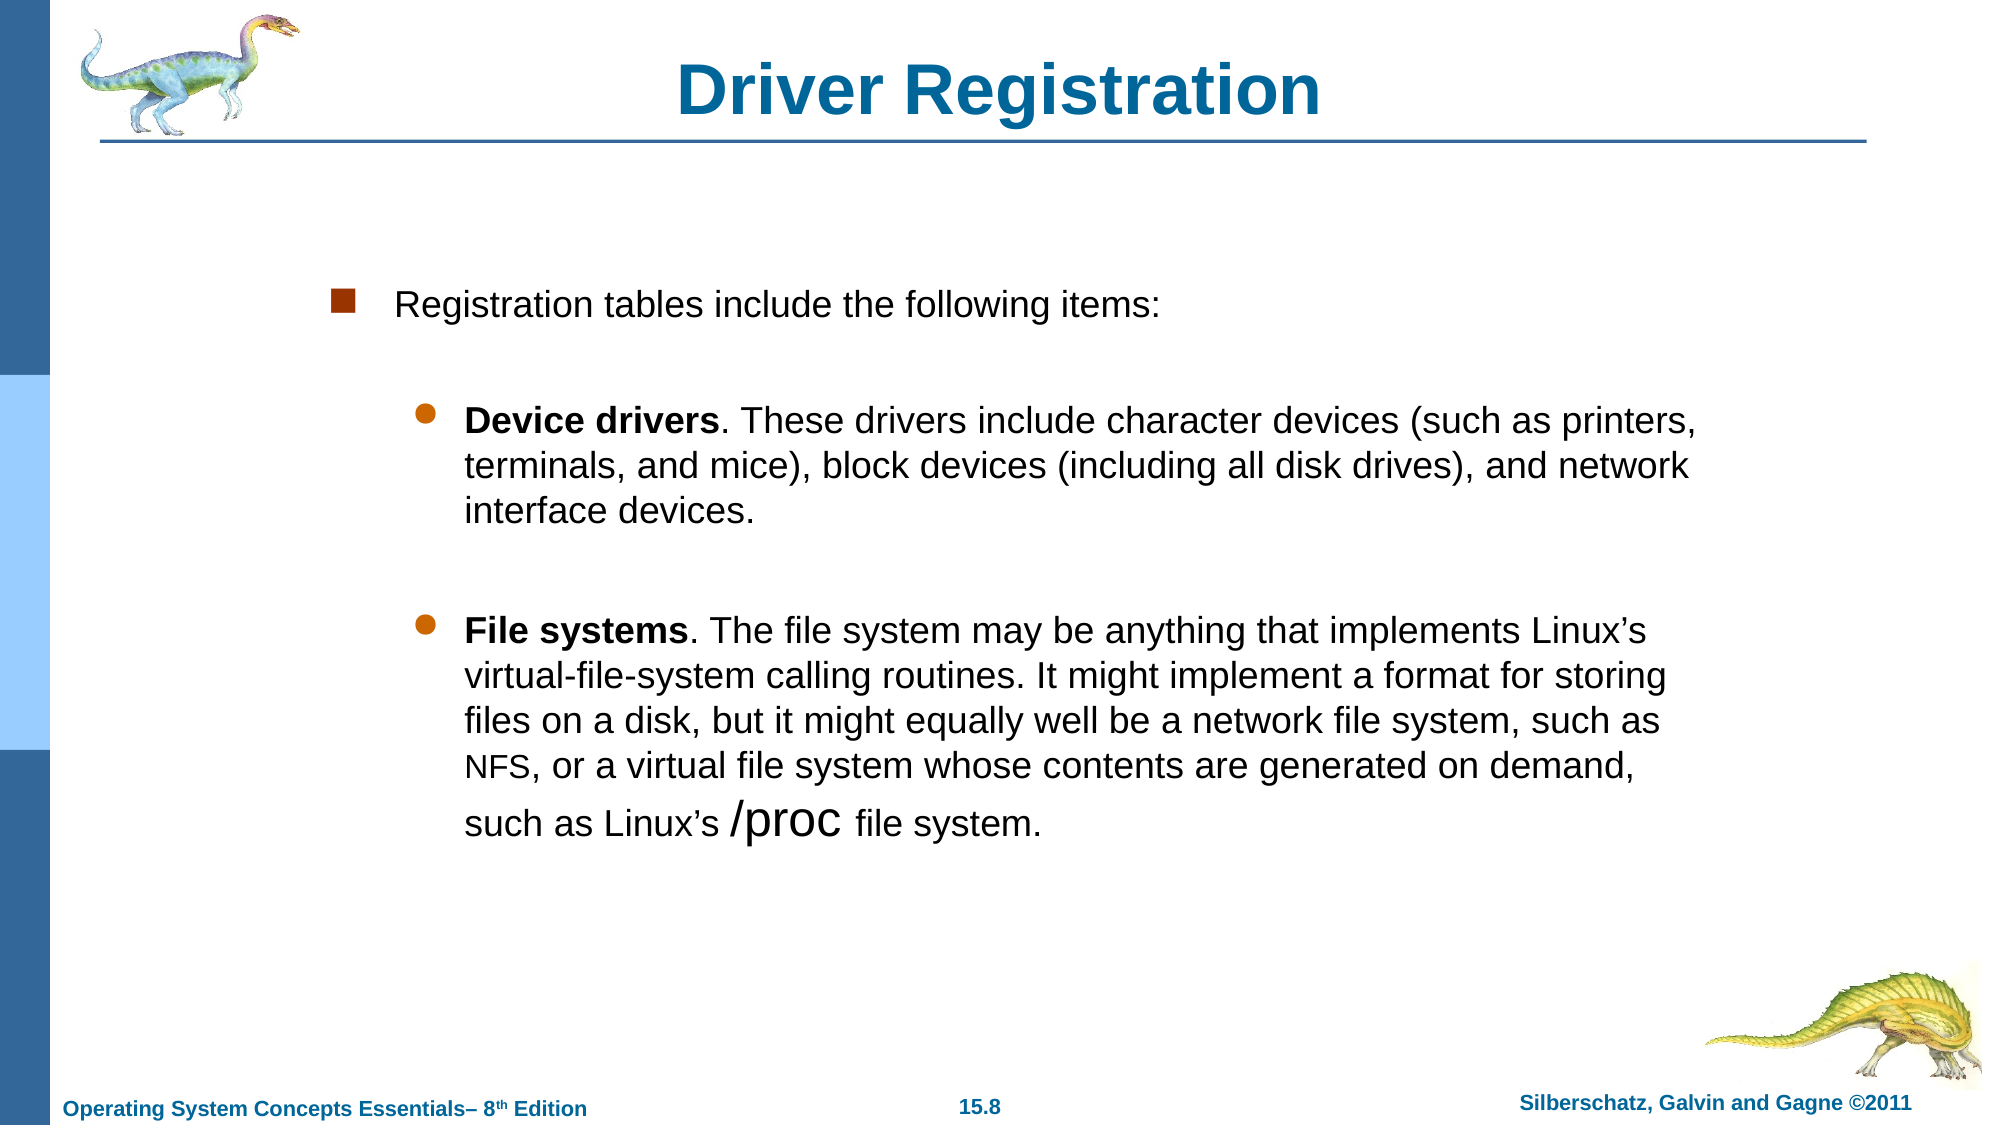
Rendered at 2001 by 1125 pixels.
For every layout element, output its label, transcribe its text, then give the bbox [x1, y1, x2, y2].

picture [62, 0, 324, 149]
picture [1700, 959, 1982, 1090]
title Driver Registration [99, 45, 1900, 141]
list Registration tables include the following items: Device drivers. These drivers include character devices (such as printers, terminals, and mice), block devices (including all disk drives), and network interface devices. File systems. The file system may be anything that implements Linux’s virtual-file-system calling routines. It might implement a format for storing files on a disk, but it might equally well be a network file system, such as NFS, or a virtual file system whose contents are generated on demand, such as Linux’s /proc file system. [312, 210, 1734, 947]
